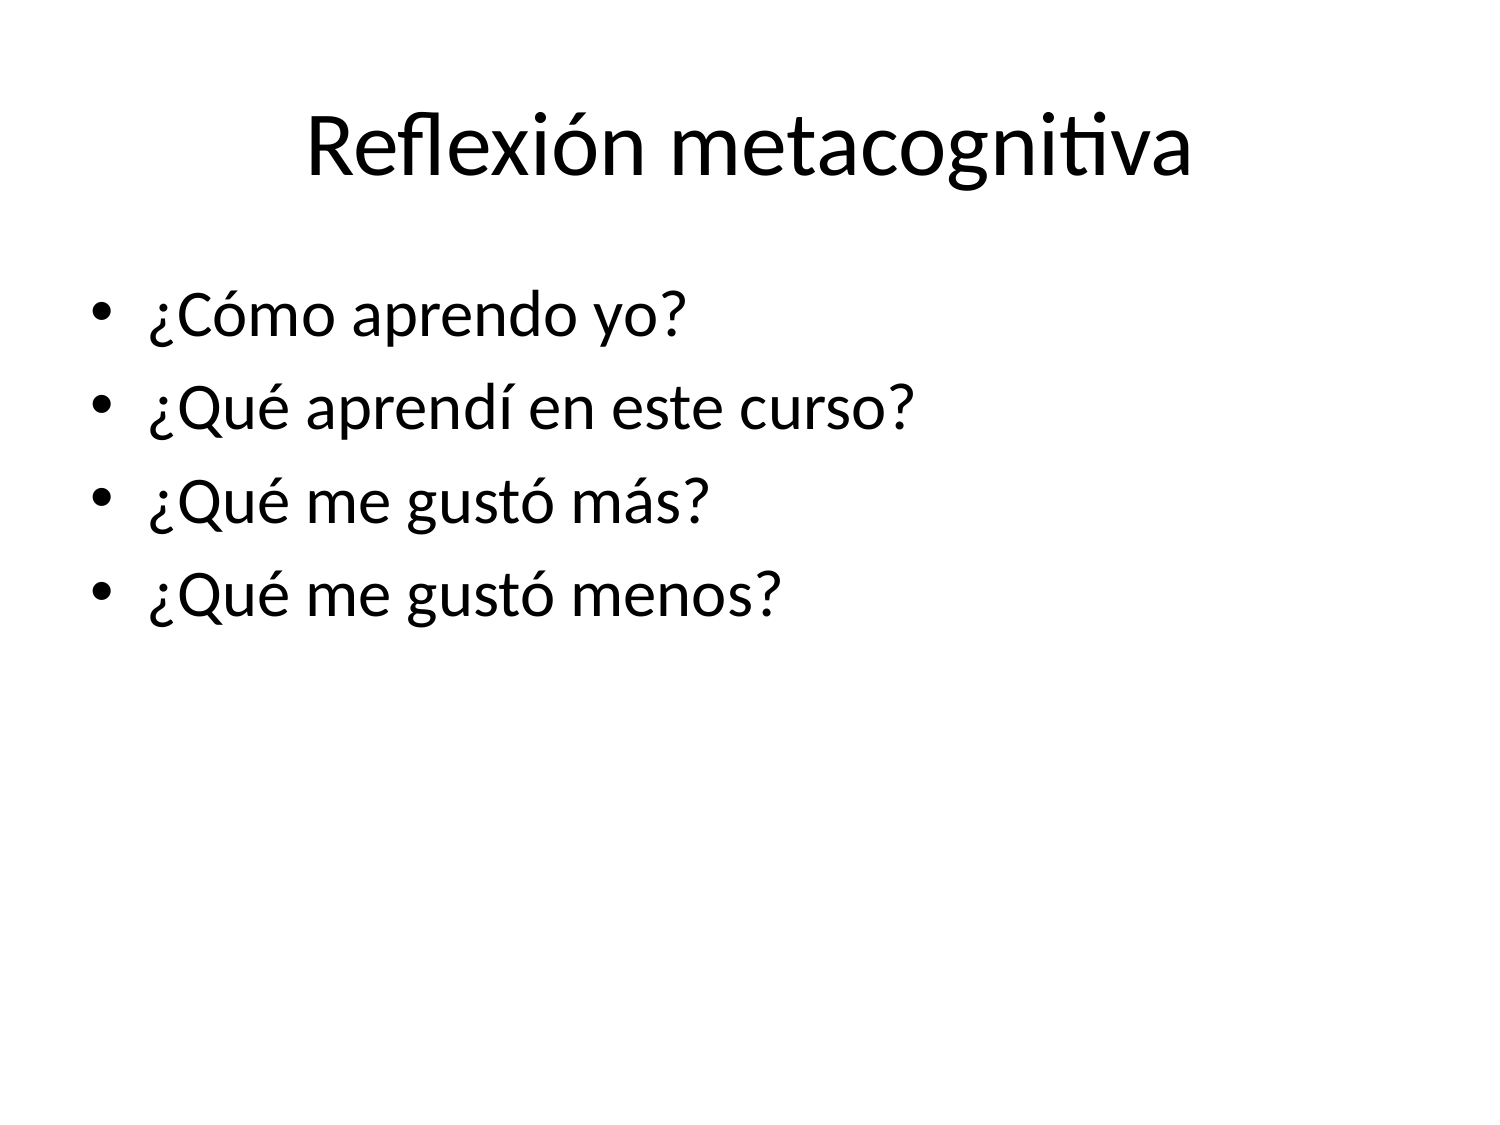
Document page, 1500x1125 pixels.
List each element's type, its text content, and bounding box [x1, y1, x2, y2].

list ¿Cómo aprendo yo? ¿Qué aprendí en este curso? ¿Qué me gustó más? ¿Qué me gustó menos? [75, 262, 1425, 1005]
title Reflexión metacognitiva [75, 45, 1425, 233]
